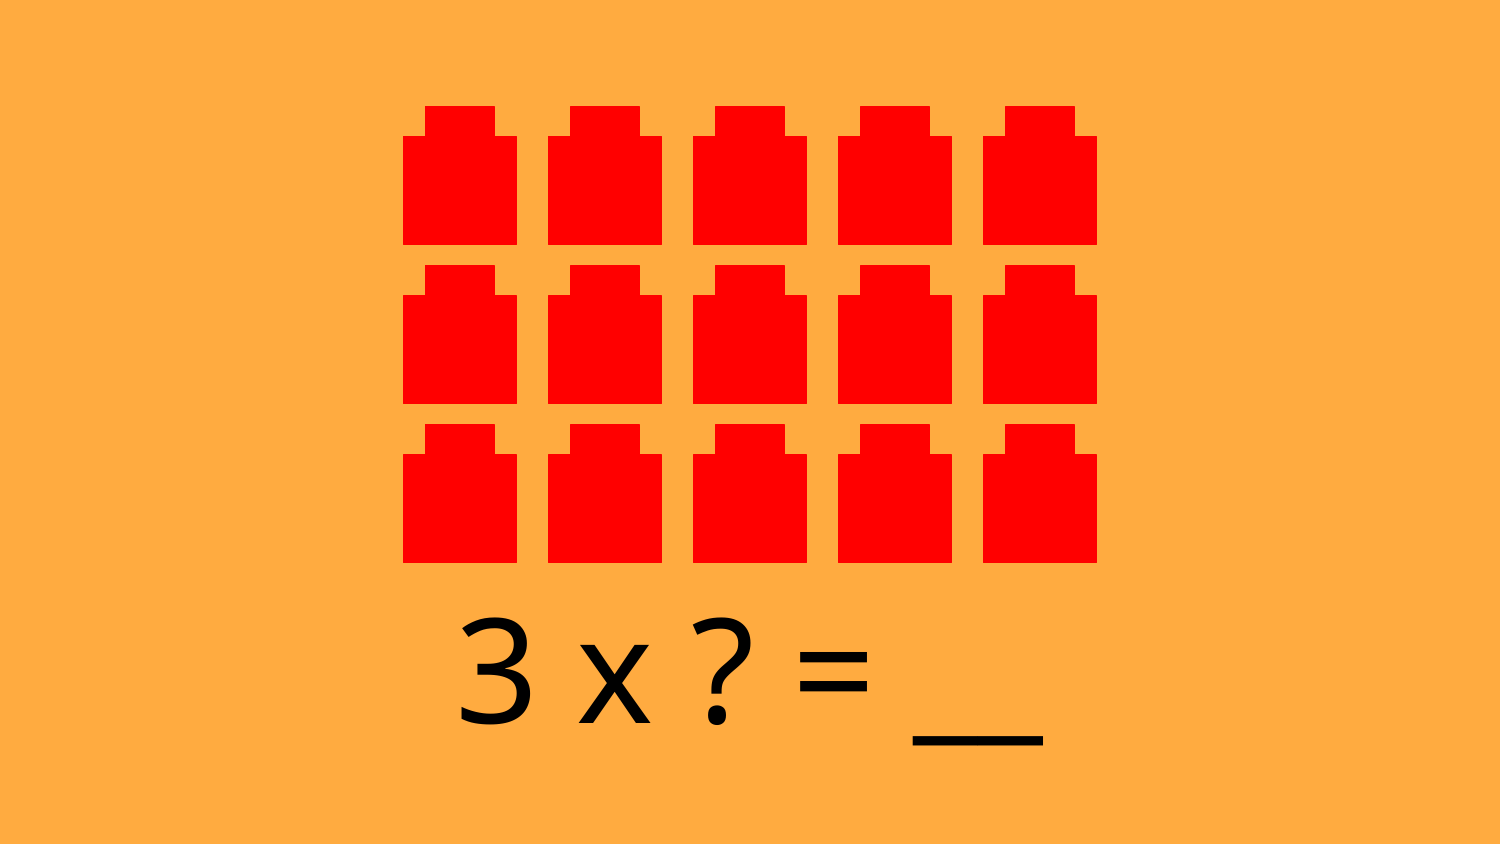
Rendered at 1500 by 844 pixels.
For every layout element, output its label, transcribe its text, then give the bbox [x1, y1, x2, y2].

text_box [838, 454, 952, 563]
text_box [693, 136, 807, 245]
text_box [838, 136, 952, 245]
text_box [693, 295, 807, 404]
text_box [425, 106, 495, 137]
text_box [548, 454, 662, 563]
text_box [548, 136, 662, 245]
text_box 3 x ? = __ [0, 562, 1500, 768]
text_box [693, 454, 807, 563]
text_box [983, 136, 1097, 245]
text_box [425, 265, 495, 296]
text_box [570, 106, 640, 137]
text_box [1005, 265, 1075, 296]
text_box [570, 424, 640, 455]
text_box [715, 106, 785, 137]
text_box [860, 265, 930, 296]
text_box [1005, 106, 1075, 137]
text_box [860, 424, 930, 455]
text_box [403, 454, 517, 563]
text_box [570, 265, 640, 296]
text_box [715, 424, 785, 455]
text_box [403, 295, 517, 404]
text_box [1005, 424, 1075, 455]
text_box [838, 295, 952, 404]
text_box [983, 295, 1097, 404]
text_box [983, 454, 1097, 563]
text_box [403, 136, 517, 245]
text_box [715, 265, 785, 296]
text_box [860, 106, 930, 137]
text_box [548, 295, 662, 404]
text_box [425, 424, 495, 455]
